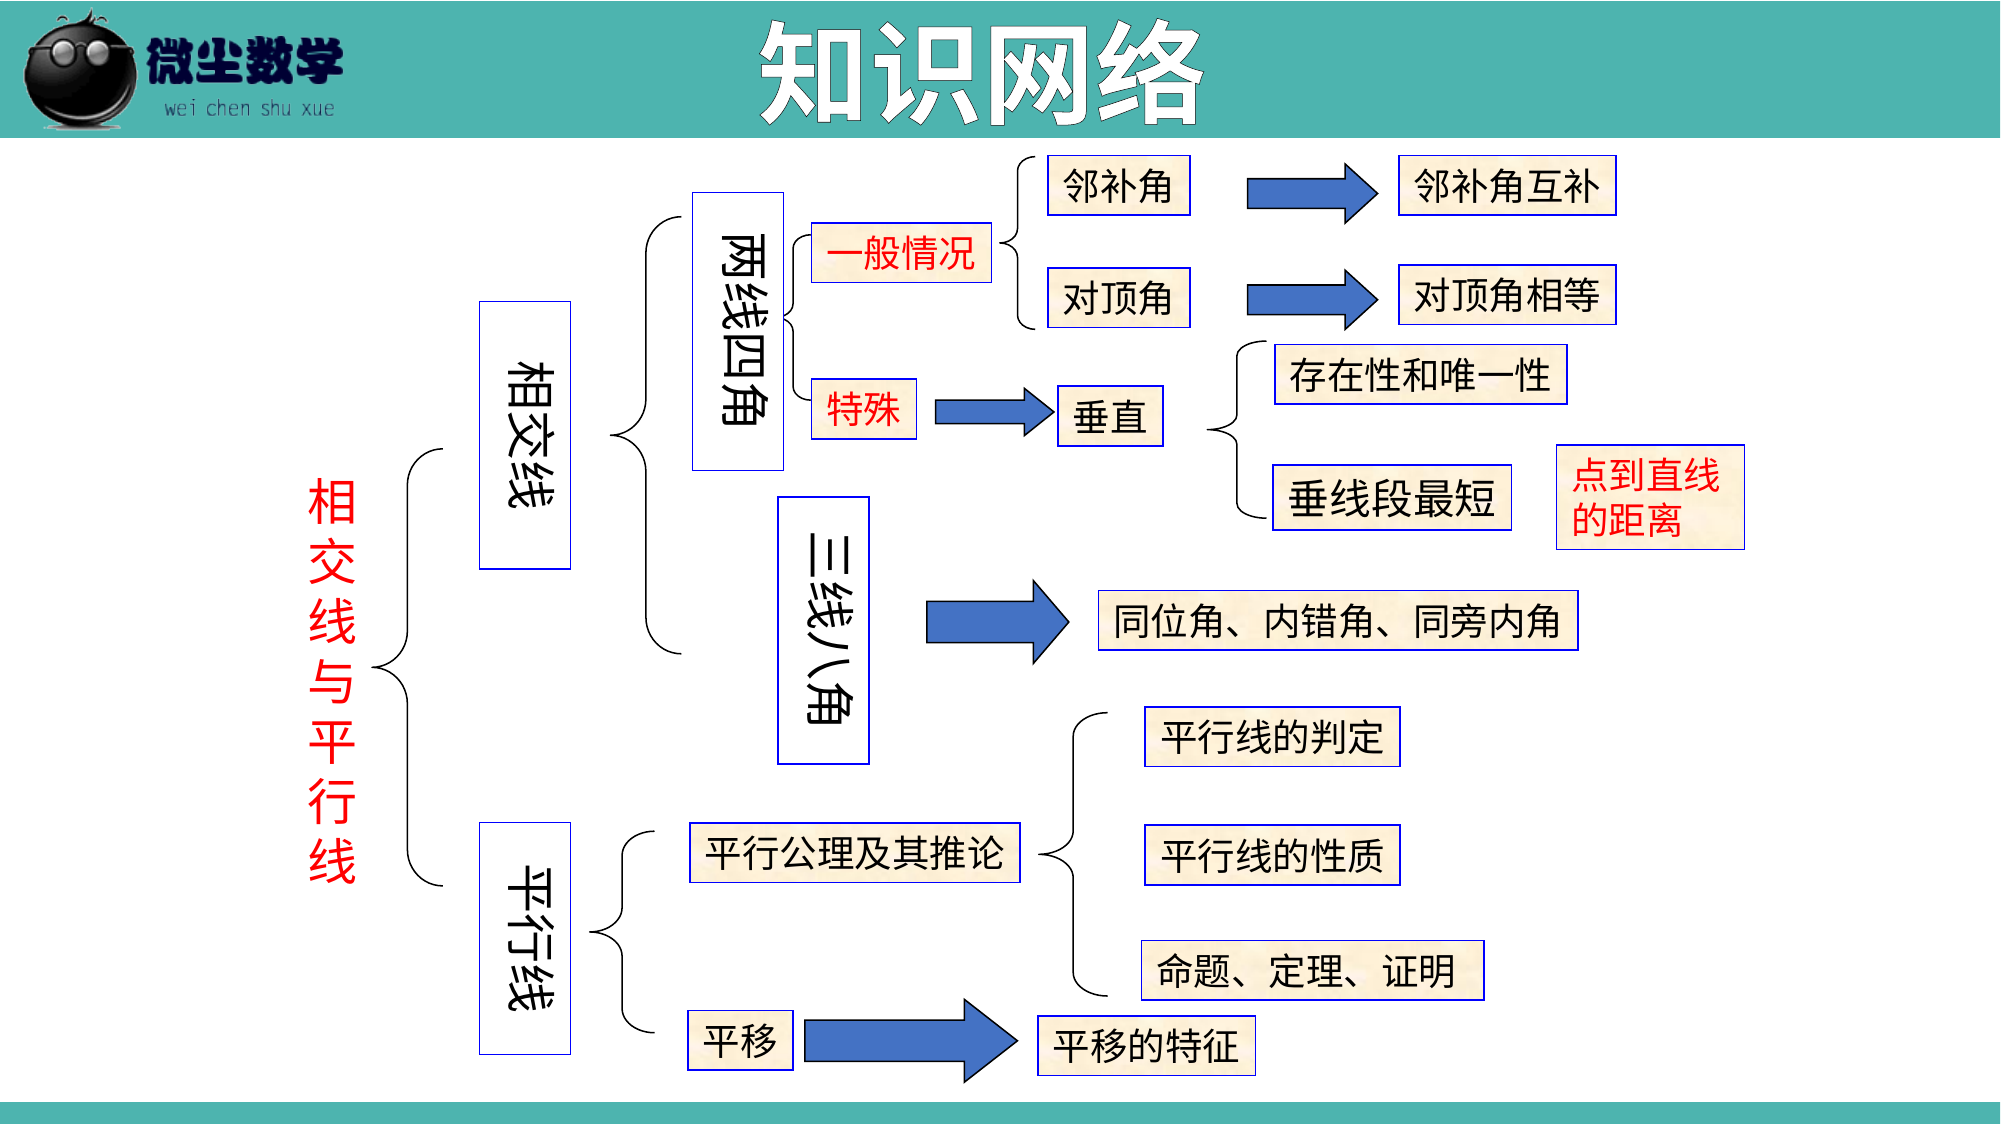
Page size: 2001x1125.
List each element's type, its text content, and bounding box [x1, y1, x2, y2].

text_box [589, 831, 655, 1033]
text_box 邻补角 [1047, 155, 1191, 216]
text_box 点到直线的距离 [1556, 444, 1745, 550]
text_box 垂线段最短 [1273, 465, 1512, 530]
text_box 相交线与平行线 [279, 479, 386, 882]
text_box [804, 999, 1018, 1083]
text_box 对顶角 [1047, 267, 1191, 328]
text_box 平行线的性质 [1145, 825, 1400, 885]
text_box [1247, 270, 1378, 330]
text_box 平行线 [479, 822, 571, 1055]
text_box [610, 216, 682, 654]
text_box 存在性和唯一性 [1274, 344, 1568, 405]
text_box [999, 156, 1036, 330]
text_box [1247, 163, 1378, 224]
text_box [935, 388, 1054, 436]
text_box 平行线的判定 [1145, 706, 1400, 767]
text_box 平移的特征 [1038, 1015, 1256, 1076]
text_box [1207, 341, 1267, 519]
text_box 平移 [688, 1010, 793, 1071]
text_box 对顶角相等 [1398, 264, 1617, 325]
text_box 平行公理及其推论 [690, 822, 1020, 883]
text_box 一般情况 [811, 222, 992, 283]
text_box [1038, 712, 1108, 997]
text_box 邻补角互补 [1398, 155, 1617, 216]
text_box 特殊 [811, 379, 917, 439]
text_box 三线八角 [777, 496, 869, 765]
text_box 相交线 [479, 301, 571, 570]
text_box [926, 580, 1069, 664]
text_box 命题、定理、证明 [1141, 940, 1485, 1001]
text_box 同位角、内错角、同旁内角 [1098, 590, 1579, 651]
text_box [784, 234, 811, 401]
text_box [371, 448, 443, 886]
text_box 两线四角 [692, 192, 784, 471]
picture [0, 1, 2001, 1124]
text_box 垂直 [1058, 386, 1163, 446]
text_box 知识网络 [742, 0, 1223, 146]
